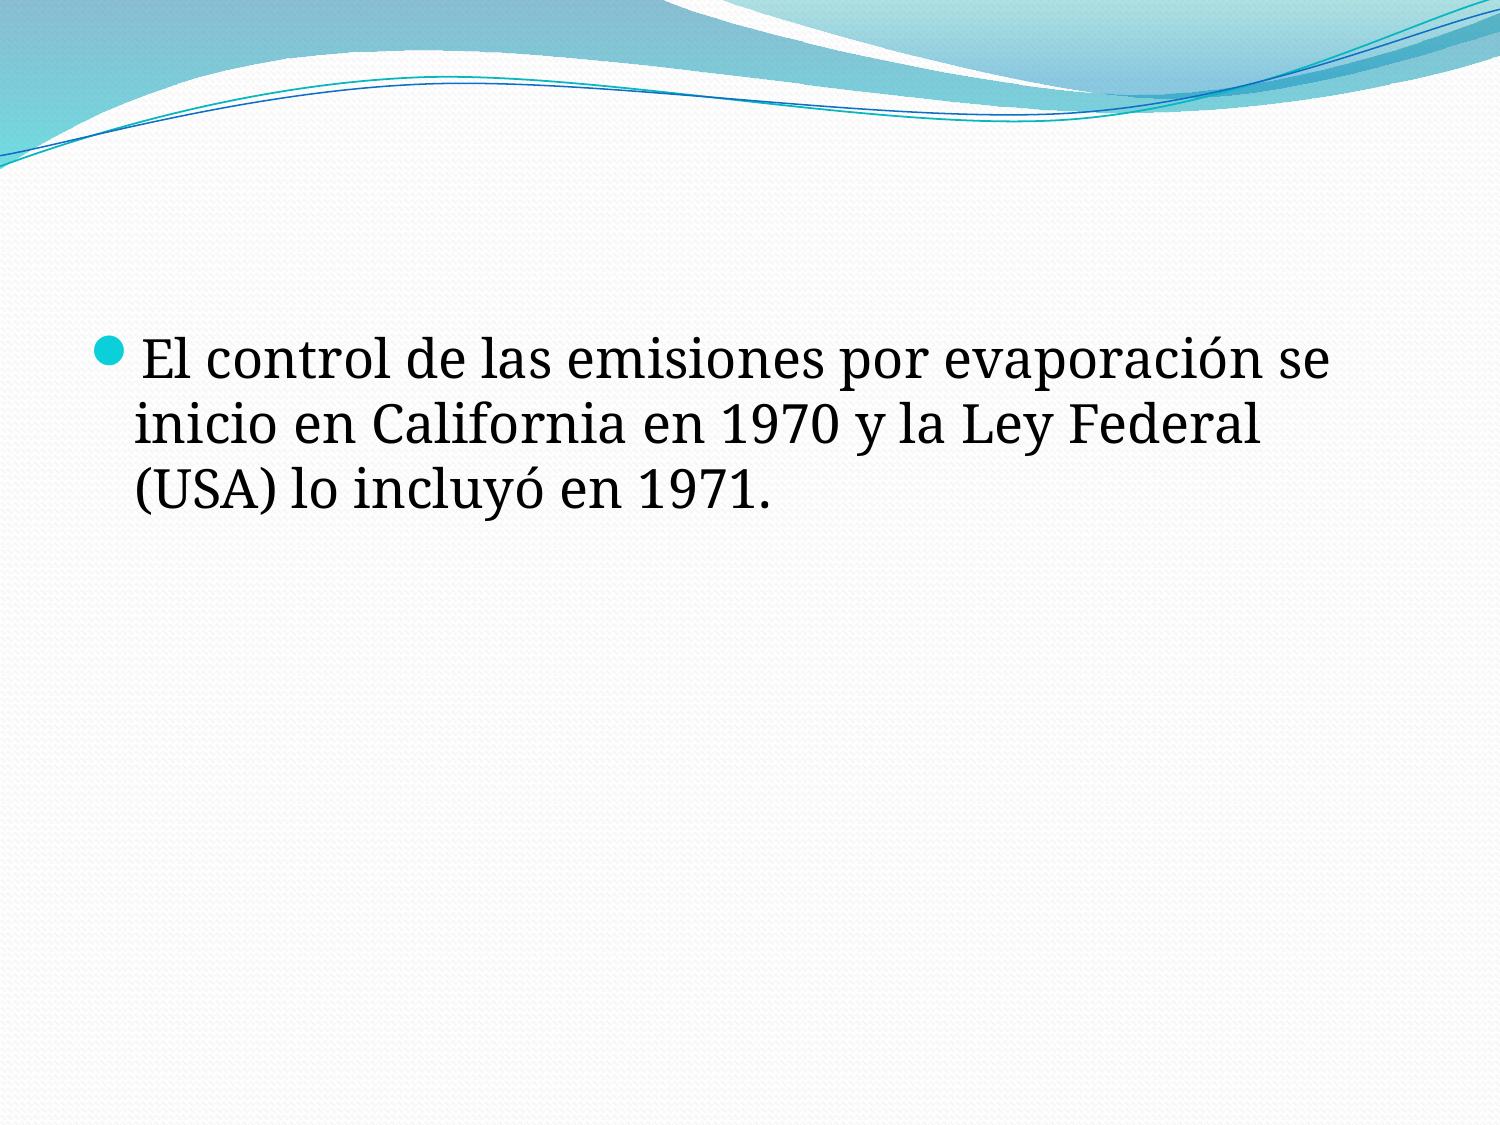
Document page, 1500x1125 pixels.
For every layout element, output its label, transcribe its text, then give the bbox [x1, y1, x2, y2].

list El control de las emisiones por evaporación se inicio en California en 1970 y la Ley Federal (USA) lo incluyó en 1971. [75, 317, 1425, 1038]
